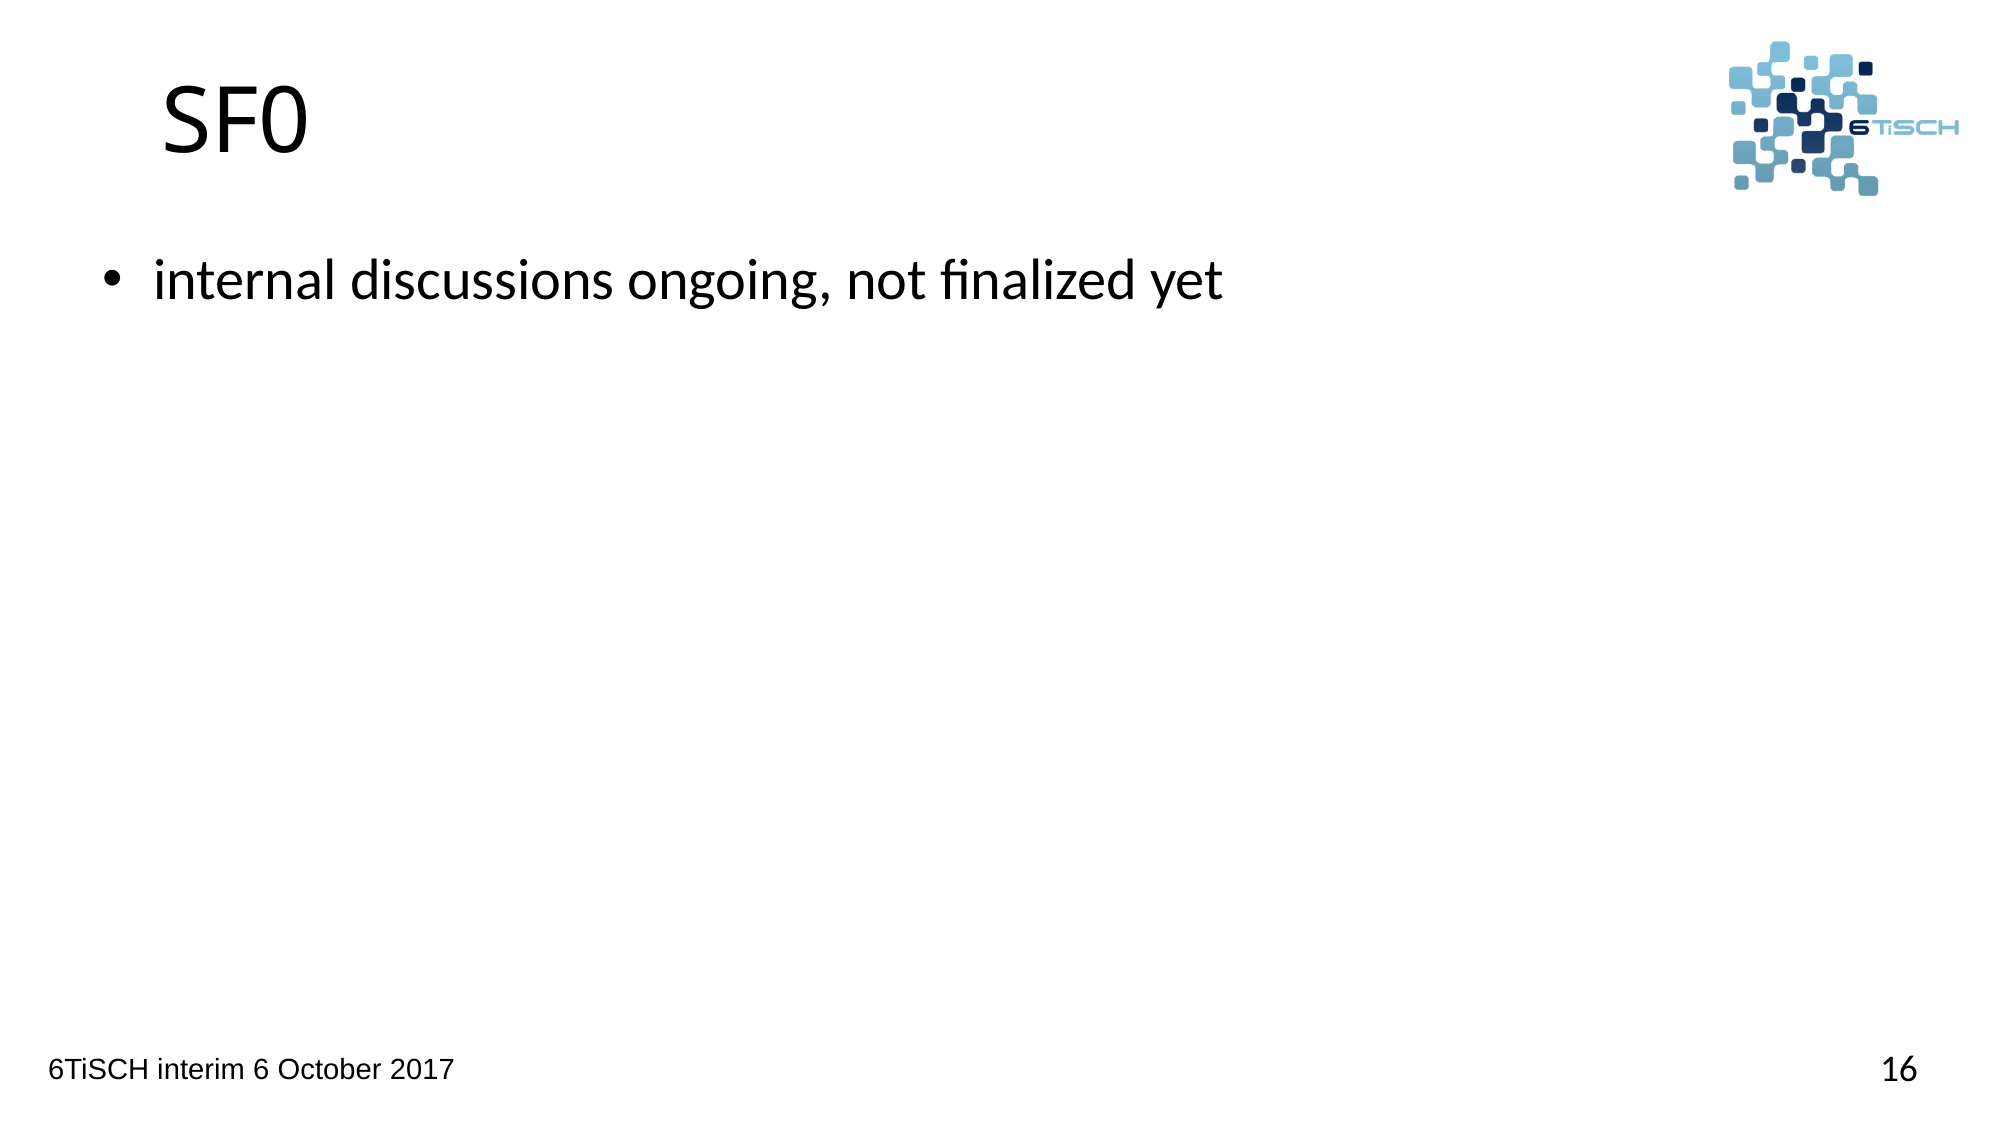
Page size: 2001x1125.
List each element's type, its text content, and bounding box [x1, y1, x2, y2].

slide_number 16 [1482, 1036, 1933, 1097]
picture [1872, 37, 1963, 200]
list internal discussions ongoing, not finalized yet [87, 242, 1911, 1045]
title SF0 [146, 13, 1872, 232]
